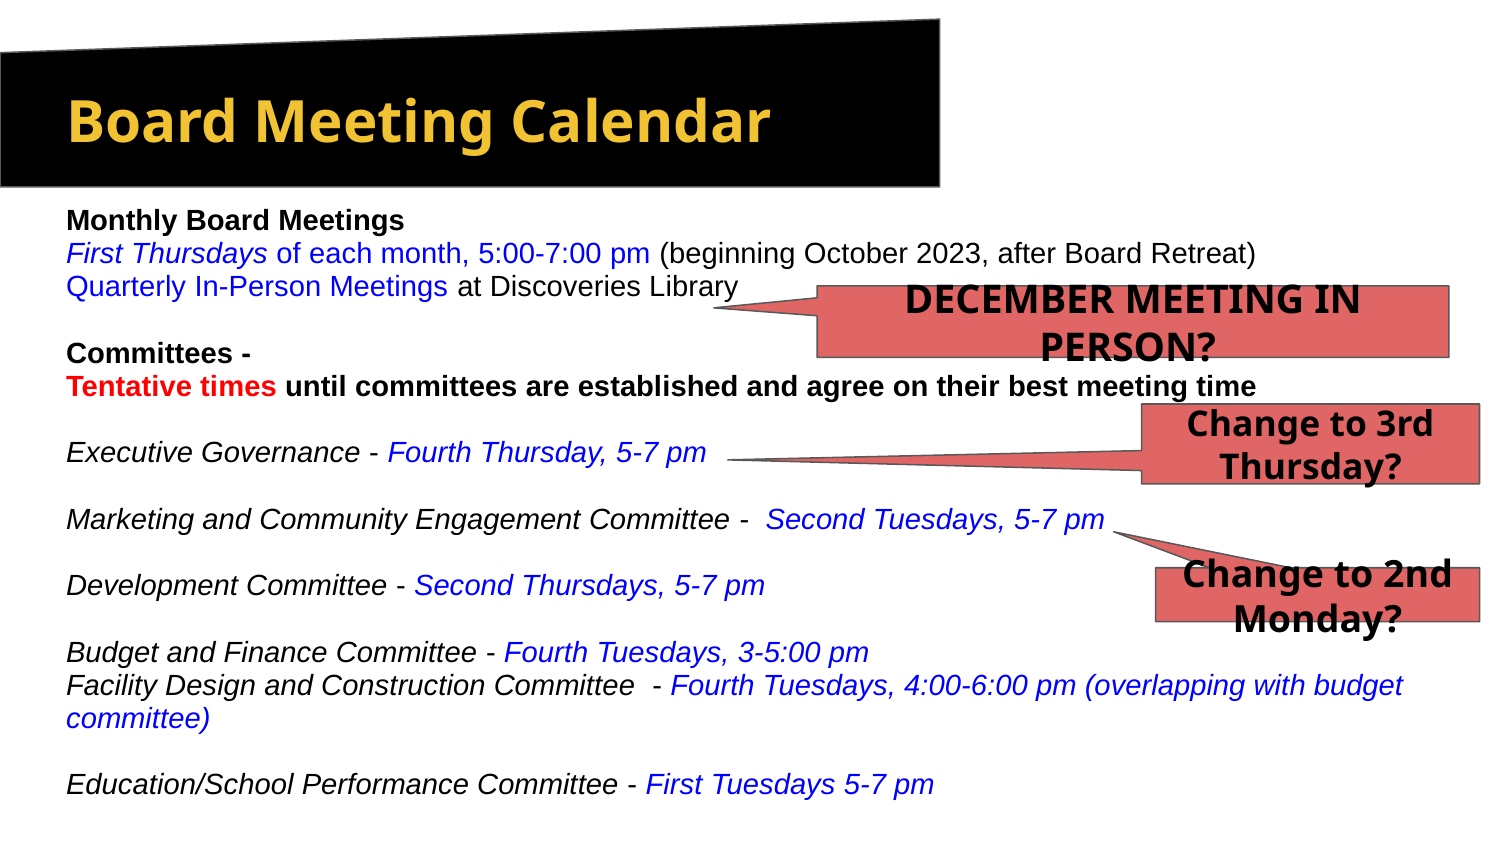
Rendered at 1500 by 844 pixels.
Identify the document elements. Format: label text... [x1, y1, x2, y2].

list Monthly Board Meetings First Thursdays of each month, 5:00-7:00 pm (beginning October 2023, after Board Retreat) Quarterly In-Person Meetings at Discoveries Library Committees - Tentative times until committees are established and agree on their best meeting time Executive Governance - Fourth Thursday, 5-7 pm Marketing and Community Engagement Committee - Second Tuesdays, 5-7 pm Development Committee - Second Thursdays, 5-7 pm Budget and Finance Committee - Fourth Tuesdays, 3-5:00 pm Facility Design and Construction Committee - Fourth Tuesdays, 4:00-6:00 pm (overlapping with budget committee) Education/School Performance Committee - First Tuesdays 5-7 pm [51, 189, 1449, 816]
text_box Change to 2nd Monday? [1113, 531, 1480, 622]
title Board Meeting Calendar [51, 69, 886, 188]
text_box Change to 3rd Thursday? [727, 403, 1480, 484]
text_box DECEMBER MEETING IN PERSON? [713, 285, 1449, 358]
